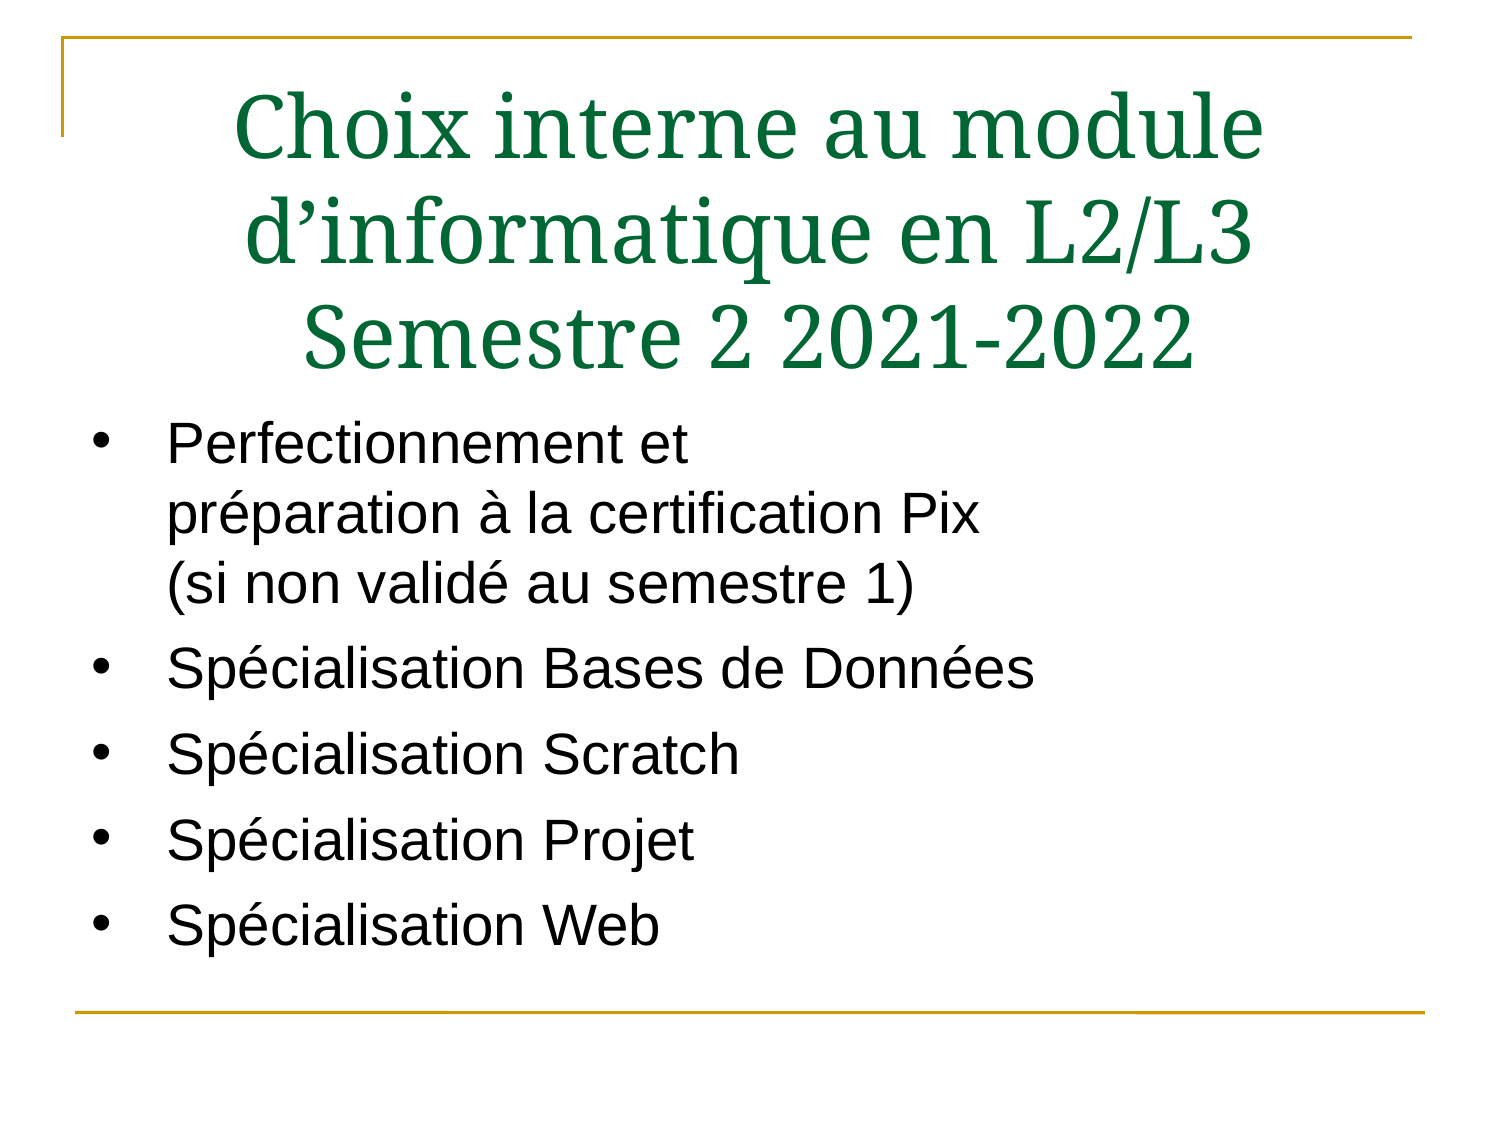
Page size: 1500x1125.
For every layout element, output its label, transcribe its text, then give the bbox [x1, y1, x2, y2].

title Choix interne au module d’informatique en L2/L3 Semestre 2 2021-2022 [112, 63, 1388, 395]
subtitle Perfectionnement et préparation à la certification Pix (si non validé au semestre 1) Spécialisation Bases de Données Spécialisation Scratch Spécialisation Projet Spécialisation Web [76, 397, 1400, 953]
